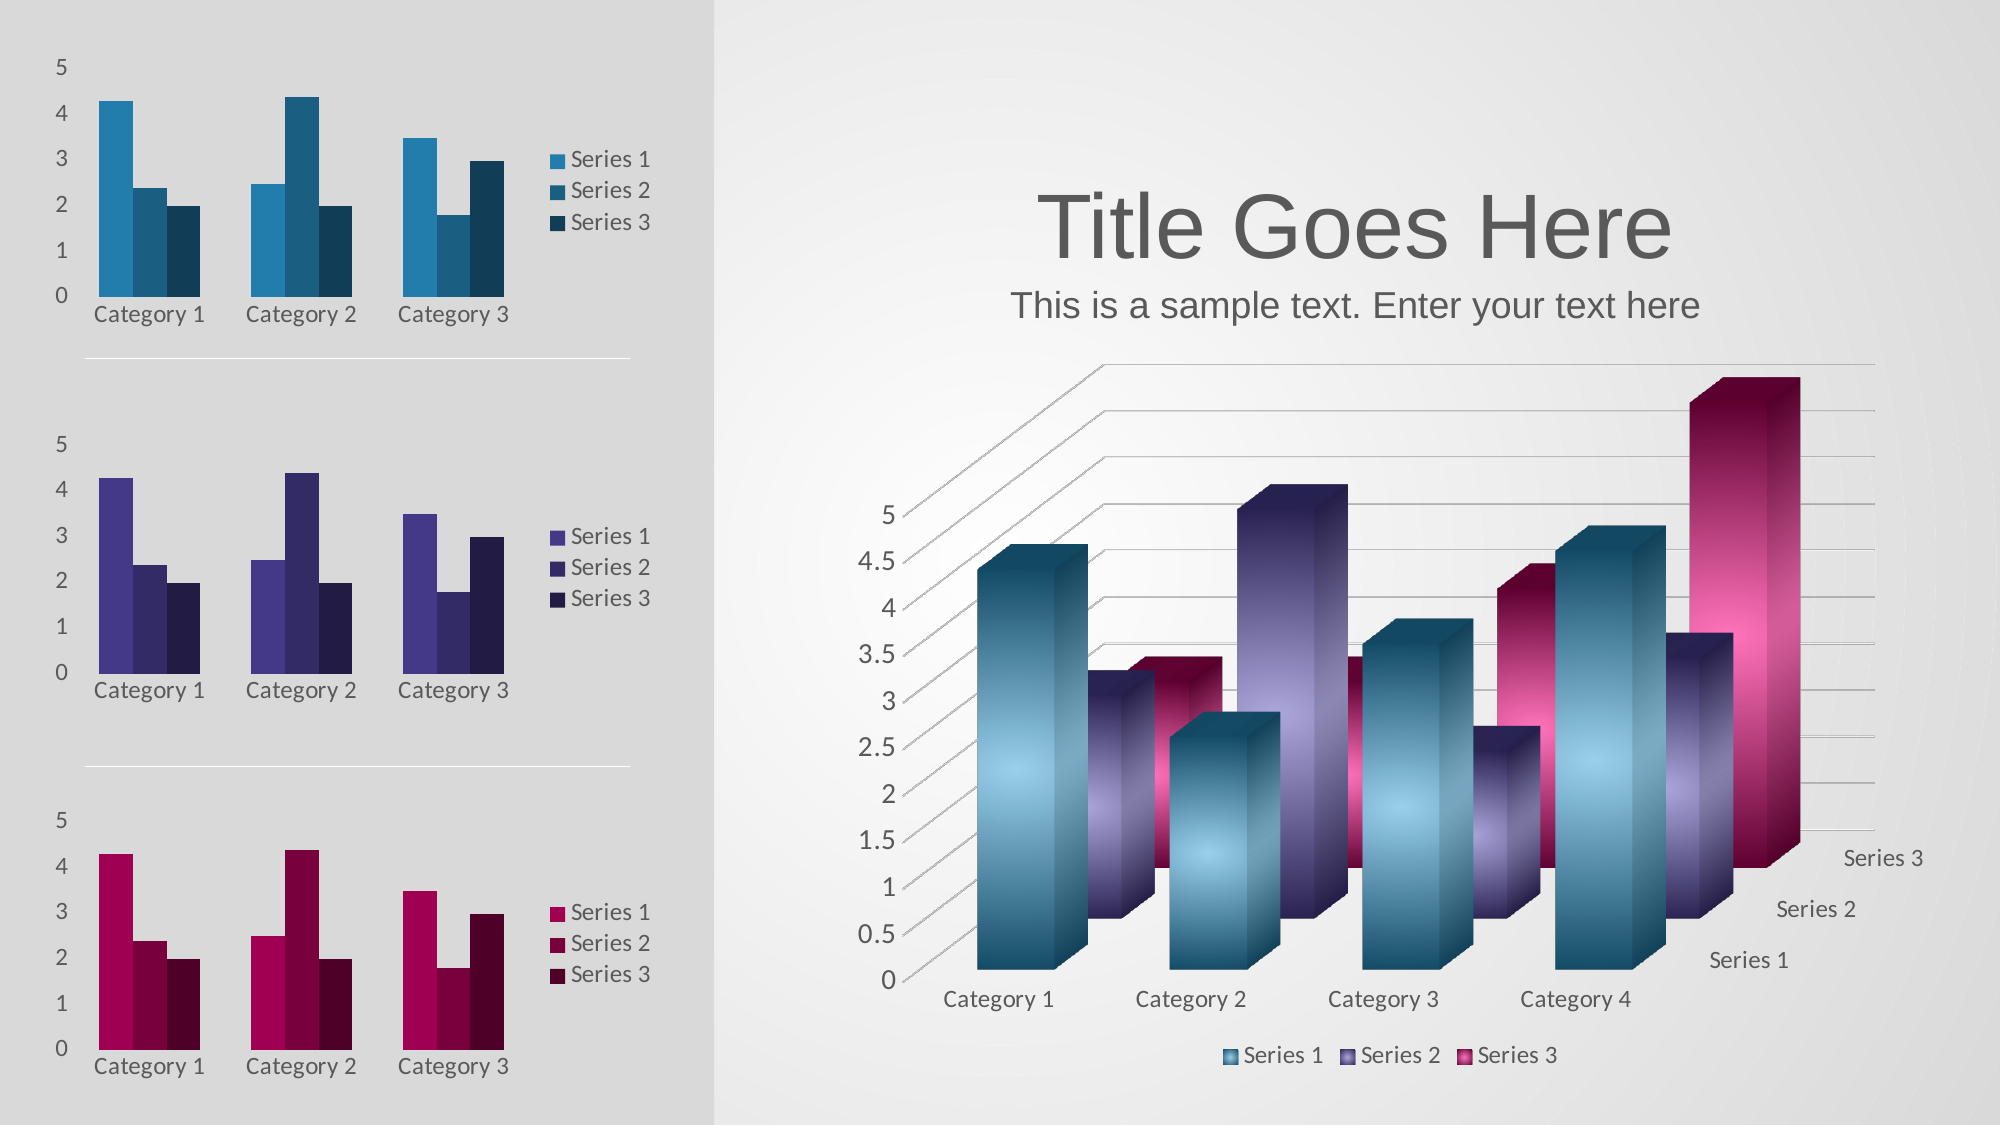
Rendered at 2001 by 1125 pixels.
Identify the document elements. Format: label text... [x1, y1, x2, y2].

text_box Title Goes Here [890, 159, 1822, 273]
chart [830, 349, 1950, 1076]
text_box [0, 0, 715, 1125]
chart [42, 804, 672, 1087]
chart [42, 427, 672, 711]
chart [42, 51, 672, 335]
text_box This is a sample text. Enter your text here [855, 273, 1856, 334]
